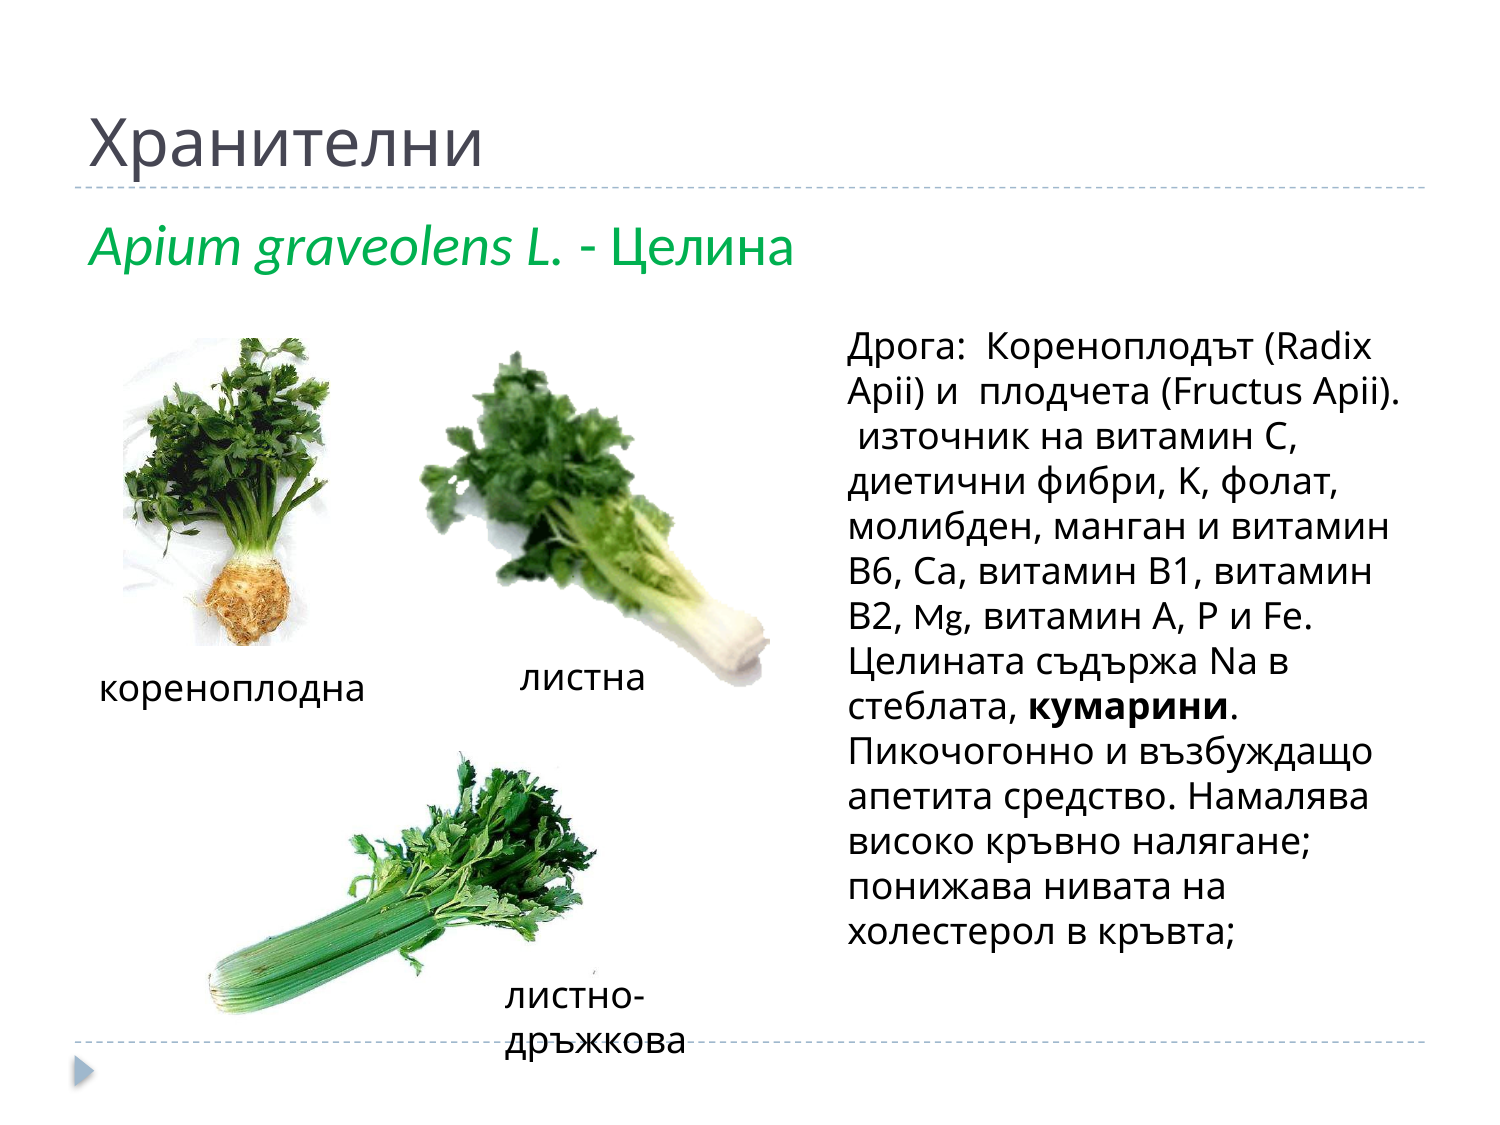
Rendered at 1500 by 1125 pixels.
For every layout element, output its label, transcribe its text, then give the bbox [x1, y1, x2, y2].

title Хранителни [75, 24, 1425, 188]
picture [418, 349, 770, 693]
text_box листно-дръжкова [490, 964, 805, 1069]
picture [194, 751, 609, 1030]
text_box Дрога: Кореноплодът (Radix Apii) и плодчета (Fructus Apii). източник на витамин C, диетични фибри, K, фолат, молибден, манган и витамин B6, Ca, витамин В1, витамин В2, Mg, витамин А, P и Fe. Целината съдържа Na в стеблата, кумарини. Пикочогонно и възбуждащо апетита средство. Намалява високо кръвно налягане; понижава нивата на холестерол в кръвта; [832, 314, 1441, 1050]
list Apium graveolens L. - Целина [75, 200, 1425, 1010]
picture [123, 337, 331, 646]
text_box кореноплодна [83, 656, 381, 717]
